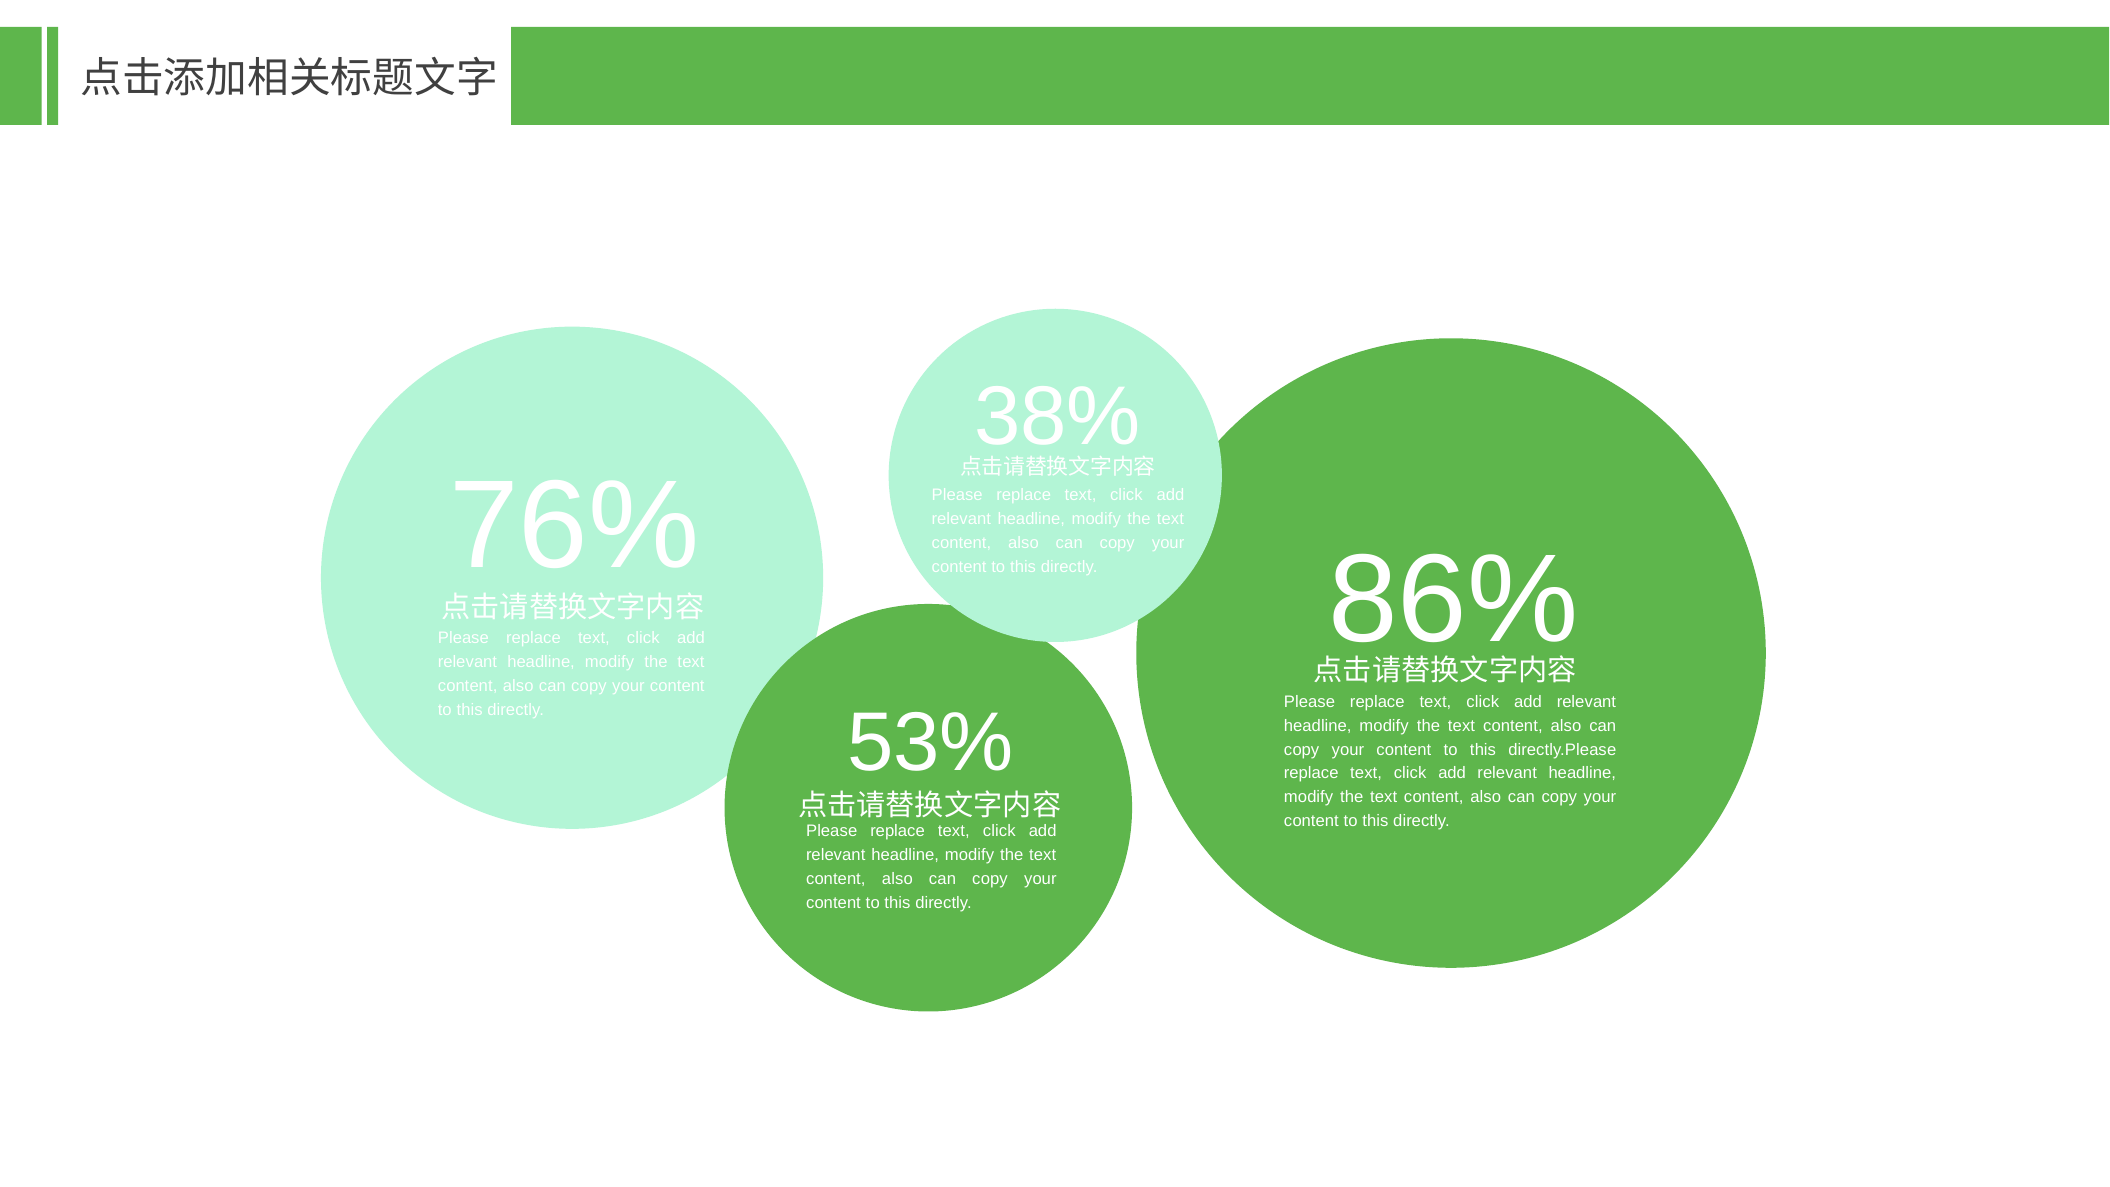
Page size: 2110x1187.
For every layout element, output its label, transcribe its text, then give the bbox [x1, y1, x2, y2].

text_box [724, 603, 1133, 1012]
text_box 点击添加相关标题文字 [65, 43, 513, 108]
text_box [888, 308, 1222, 642]
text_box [320, 326, 824, 829]
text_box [1136, 338, 1766, 968]
